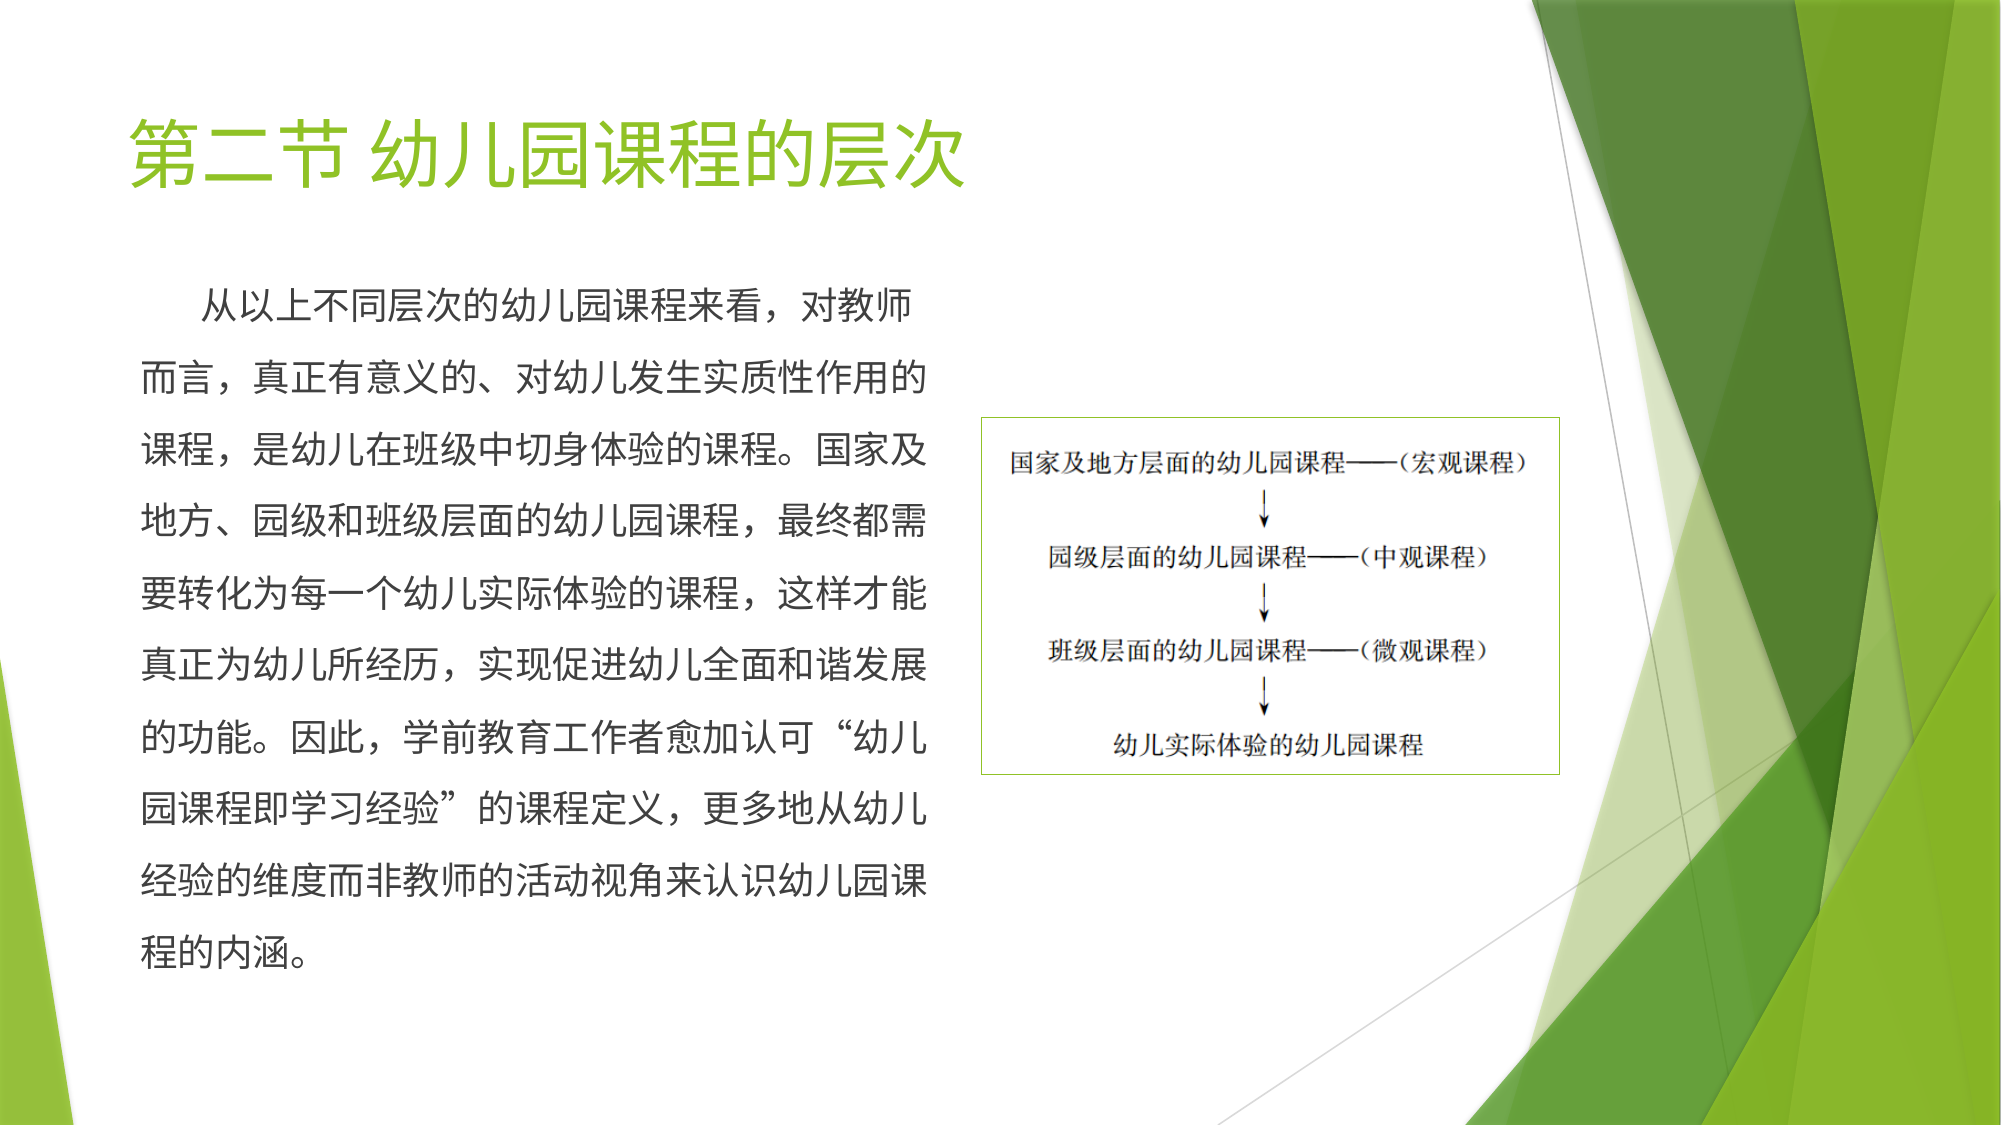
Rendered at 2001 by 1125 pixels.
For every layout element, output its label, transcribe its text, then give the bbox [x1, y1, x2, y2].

picture [980, 417, 1560, 775]
list 从以上不同层次的幼儿园课程来看，对教师而言，真正有意义的、对幼儿发生实质性作用的课程，是幼儿在班级中切身体验的课程。国家及地方、园级和班级层面的幼儿园课程，最终都需要转化为每一个幼儿实际体验的课程，这样才能真正为幼儿所经历，实现促进幼儿全面和谐发展的功能。因此，学前教育工作者愈加认可“幼儿园课程即学习经验”的课程定义，更多地从幼儿经验的维度而非教师的活动视角来认识幼儿园课程的内涵。 [125, 247, 944, 987]
title 第二节 幼儿园课程的层次 [111, 99, 1522, 317]
